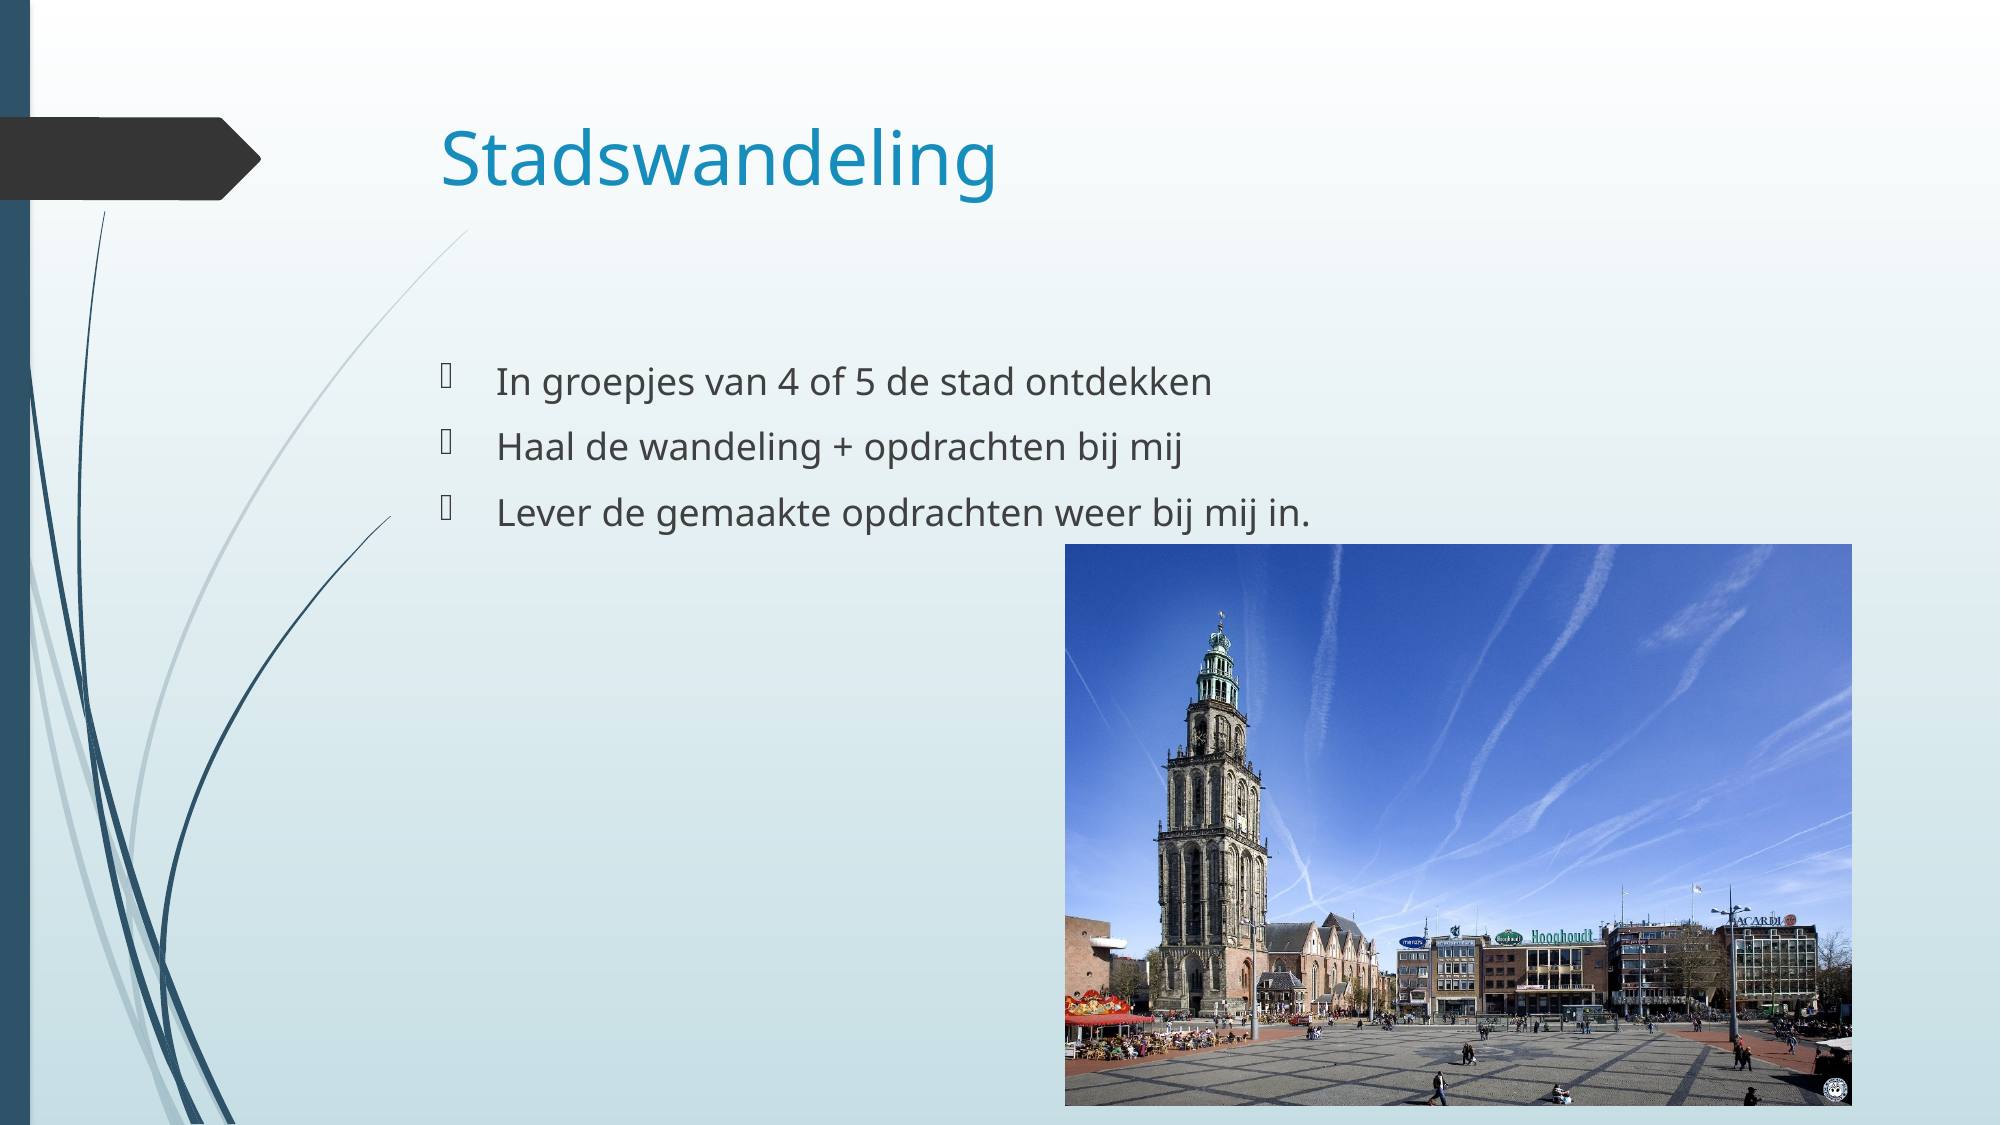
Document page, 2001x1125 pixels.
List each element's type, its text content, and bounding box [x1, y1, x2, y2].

title Stadswandeling [425, 102, 1888, 313]
picture [1065, 544, 1852, 1106]
list In groepjes van 4 of 5 de stad ontdekken Haal de wandeling + opdrachten bij mij Lever de gemaakte opdrachten weer bij mij in. [424, 350, 1888, 970]
